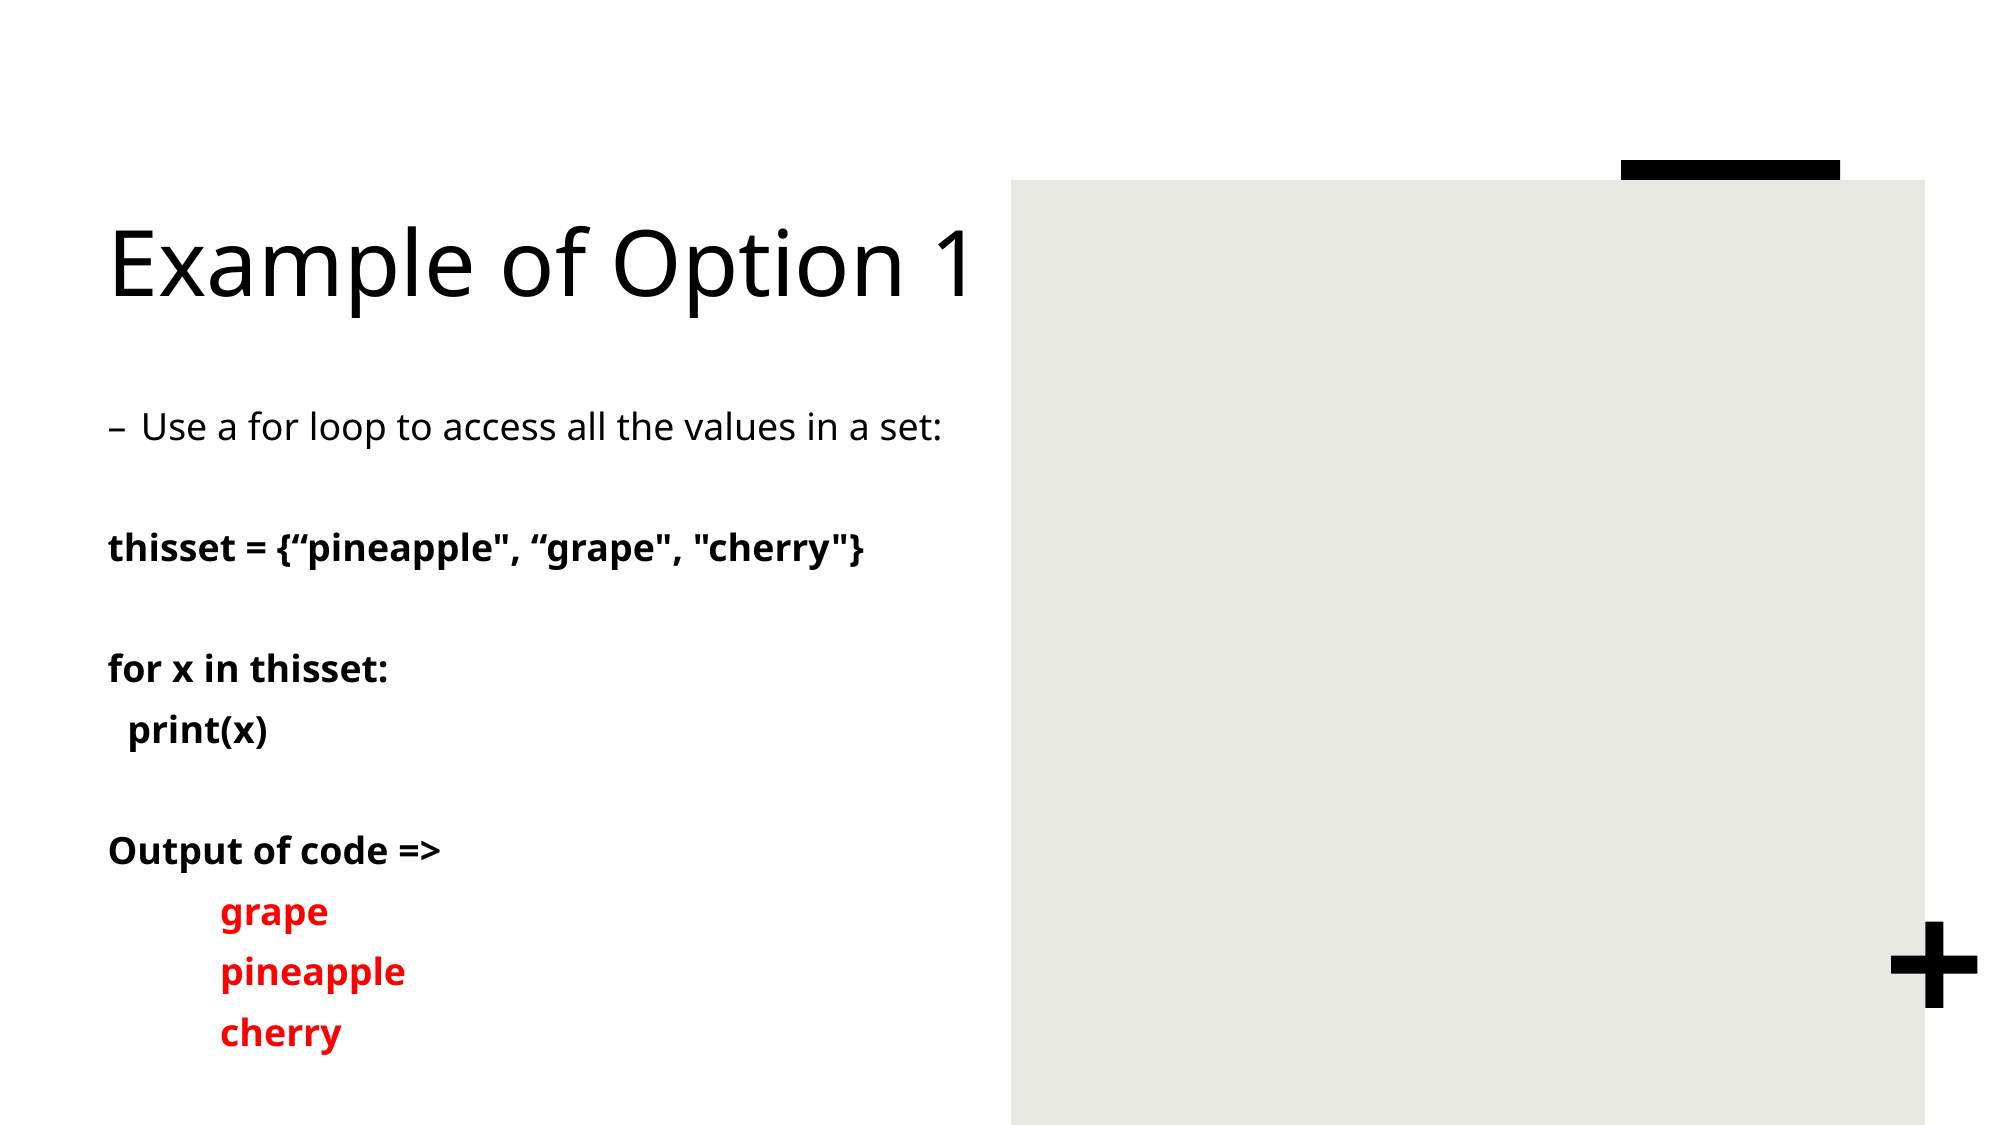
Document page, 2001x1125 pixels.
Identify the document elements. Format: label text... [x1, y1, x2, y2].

title Example of Option 1 [92, 197, 1449, 395]
list Use a for loop to access all the values in a set: thisset = {“pineapple", “grape", "cherry"} for x in thisset: print(x) Output of code => grape pineapple cherry [92, 395, 1449, 1070]
